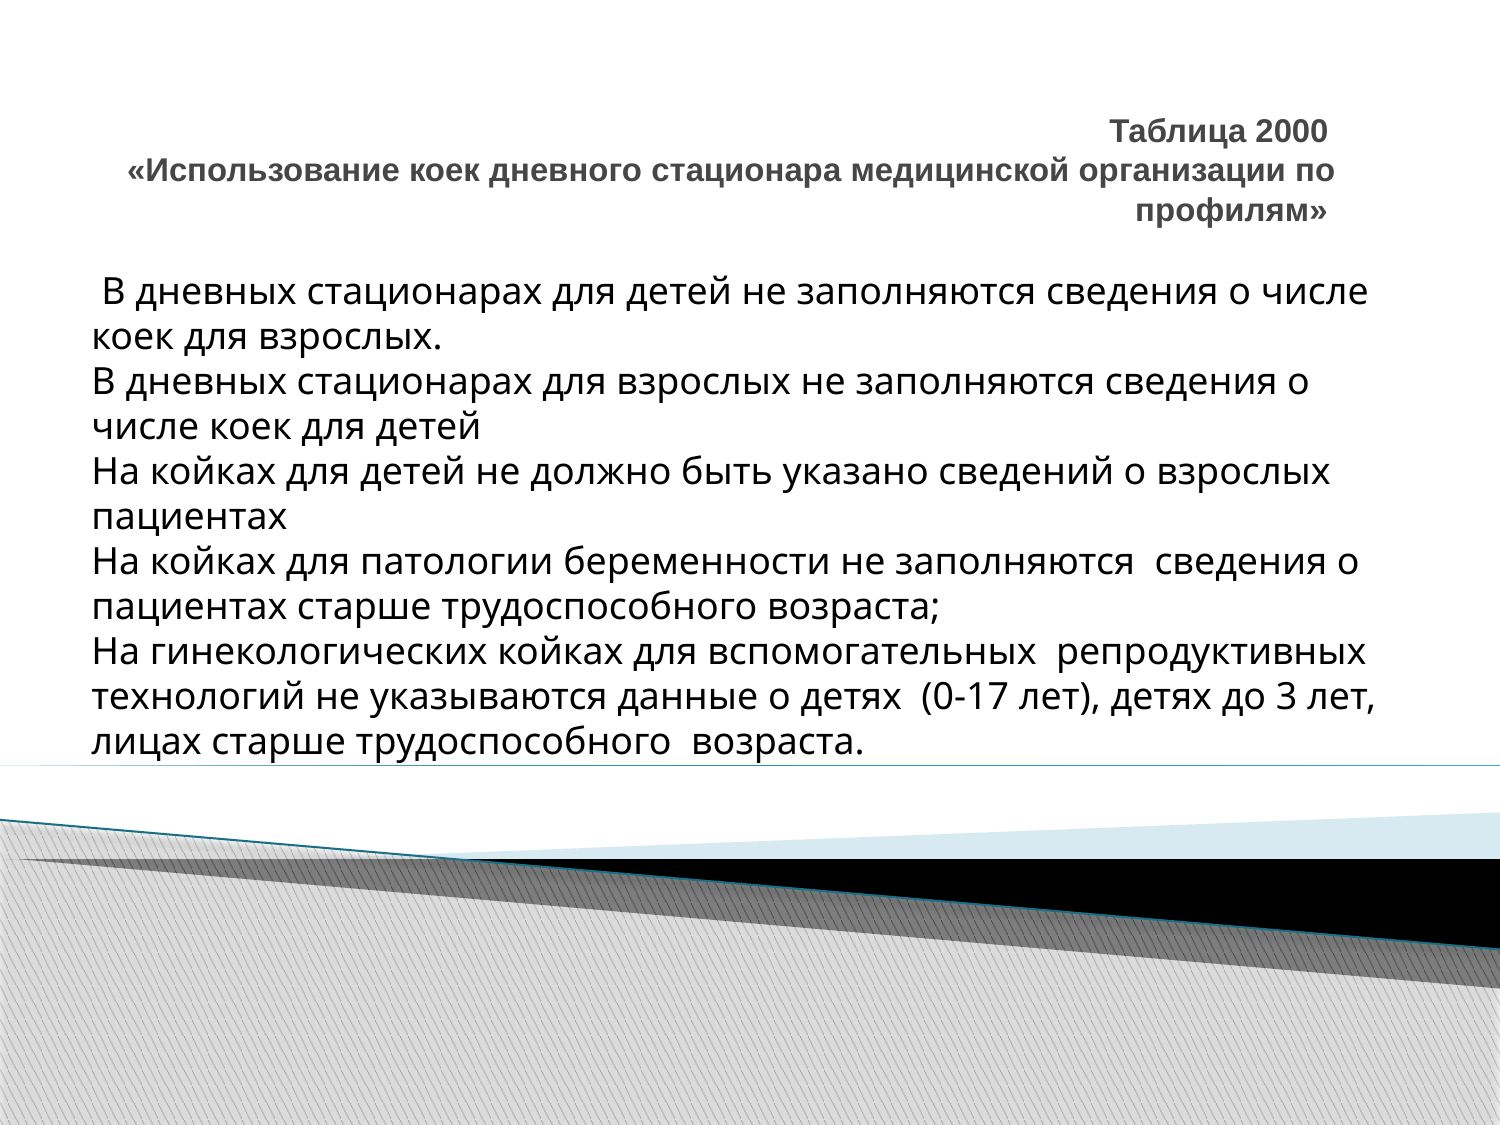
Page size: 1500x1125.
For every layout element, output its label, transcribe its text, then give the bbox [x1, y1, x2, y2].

text_box В дневных стационарах для детей не заполняются сведения о числе коек для взрослых. В дневных стационарах для взрослых не заполняются сведения о числе коек для детей На койках для детей не должно быть указано сведений о взрослых пациентах На койках для патологии беременности не заполняются сведения о пациентах старше трудоспособного возраста; На гинекологических койках для вспомогательных репродуктивных технологий не указываются данные о детях (0-17 лет), детях до 3 лет, лицах старше трудоспособного возраста. [76, 259, 1424, 770]
picture [5, 859, 1500, 989]
title Таблица 2000 «Использование коек дневного стационара медицинской организации по профилям» [64, 101, 1353, 315]
